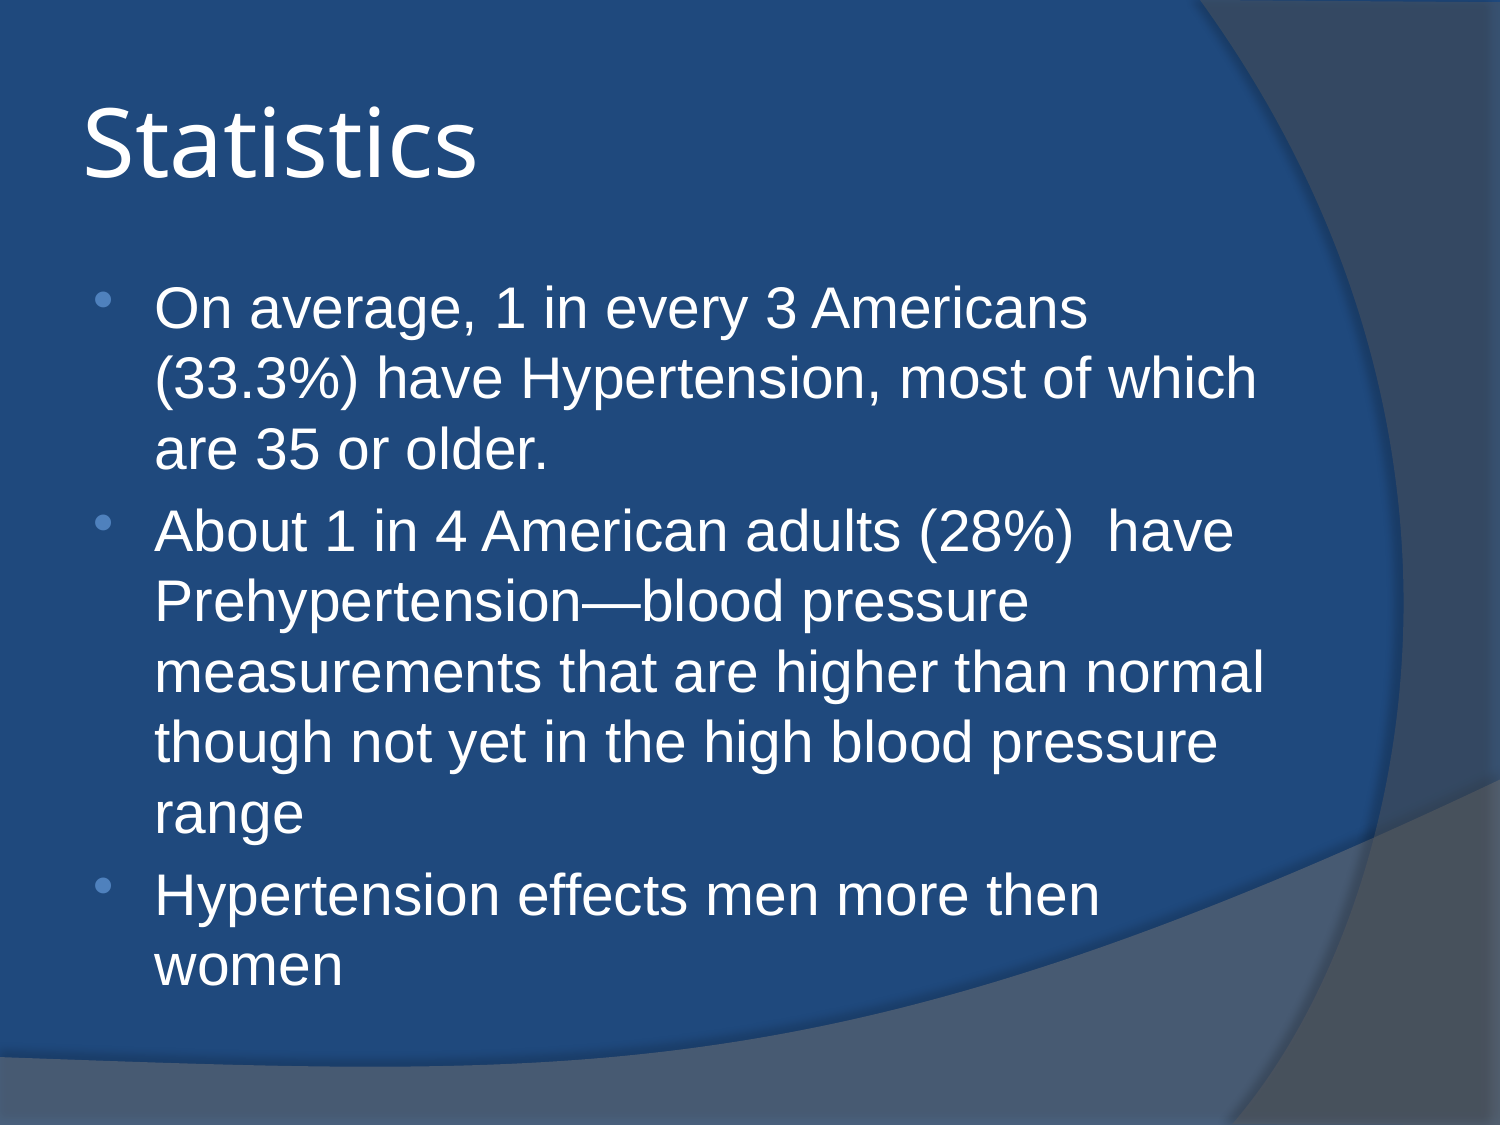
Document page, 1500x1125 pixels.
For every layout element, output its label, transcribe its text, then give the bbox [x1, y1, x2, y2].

list On average, 1 in every 3 Americans (33.3%) have Hypertension, most of which are 35 or older. About 1 in 4 American adults (28%) have Prehypertension—blood pressure measurements that are higher than normal though not yet in the high blood pressure range Hypertension effects men more then women [75, 262, 1300, 1005]
title Statistics [75, 45, 1300, 233]
